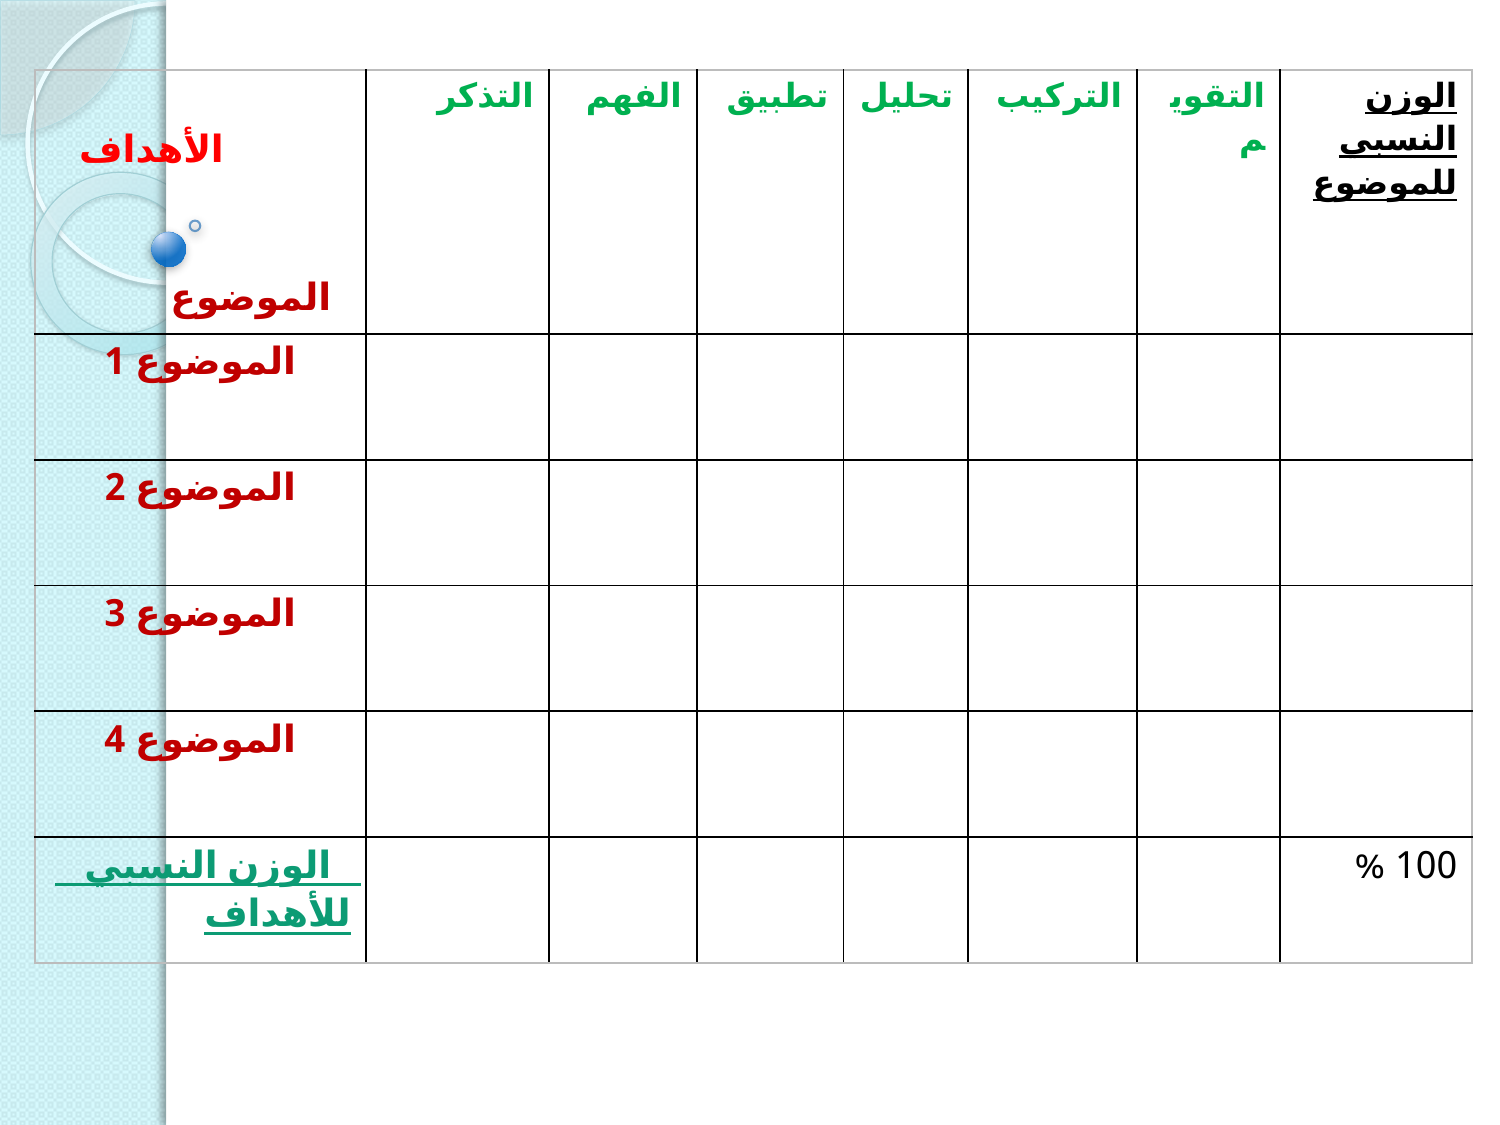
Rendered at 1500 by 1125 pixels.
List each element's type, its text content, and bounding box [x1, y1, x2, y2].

table_cell [1281, 712, 1471, 836]
table_header التذكر [367, 71, 548, 333]
table_cell الموضوع 2 [36, 461, 365, 585]
table_header تحليل [844, 71, 967, 333]
table_cell 100 % [1281, 838, 1471, 962]
table_cell [969, 838, 1136, 962]
table_cell [1281, 461, 1471, 585]
table_cell [844, 335, 967, 459]
table_cell الوزن النسبي للأهداف [36, 838, 365, 962]
table_cell [367, 586, 548, 710]
table_cell [844, 712, 967, 836]
table_cell [1138, 586, 1279, 710]
table_cell [969, 586, 1136, 710]
table_cell [367, 461, 548, 585]
table_cell [698, 586, 843, 710]
table_cell [550, 335, 696, 459]
table_cell [969, 712, 1136, 836]
table_cell [698, 712, 843, 836]
table_header الفهم [550, 71, 696, 333]
table_header الأهداف الموضوع [36, 71, 365, 333]
table_cell [698, 335, 843, 459]
table_cell [1138, 461, 1279, 585]
table_cell [550, 461, 696, 585]
table_cell [844, 838, 967, 962]
table_cell [698, 461, 843, 585]
table_cell الموضوع 1 [36, 335, 365, 459]
table_cell [969, 335, 1136, 459]
table_header التركيب [969, 71, 1136, 333]
table_cell [1281, 335, 1471, 459]
table_header الوزن النسبي للموضوع [1281, 71, 1471, 333]
table_header تطبيق [698, 71, 843, 333]
table_cell [844, 586, 967, 710]
table_cell [1138, 712, 1279, 836]
table_header التقويم [1138, 71, 1279, 333]
table_cell الموضوع 3 [36, 586, 365, 710]
table_cell الموضوع 4 [36, 712, 365, 836]
table_cell [367, 838, 548, 962]
table_cell [844, 461, 967, 585]
table_cell [550, 838, 696, 962]
table_cell [367, 712, 548, 836]
table_cell [550, 712, 696, 836]
table_cell [1138, 335, 1279, 459]
table_cell [367, 335, 548, 459]
table_cell [1281, 586, 1471, 710]
table_cell [969, 461, 1136, 585]
table_cell [698, 838, 843, 962]
table_cell [1138, 838, 1279, 962]
table_cell [550, 586, 696, 710]
